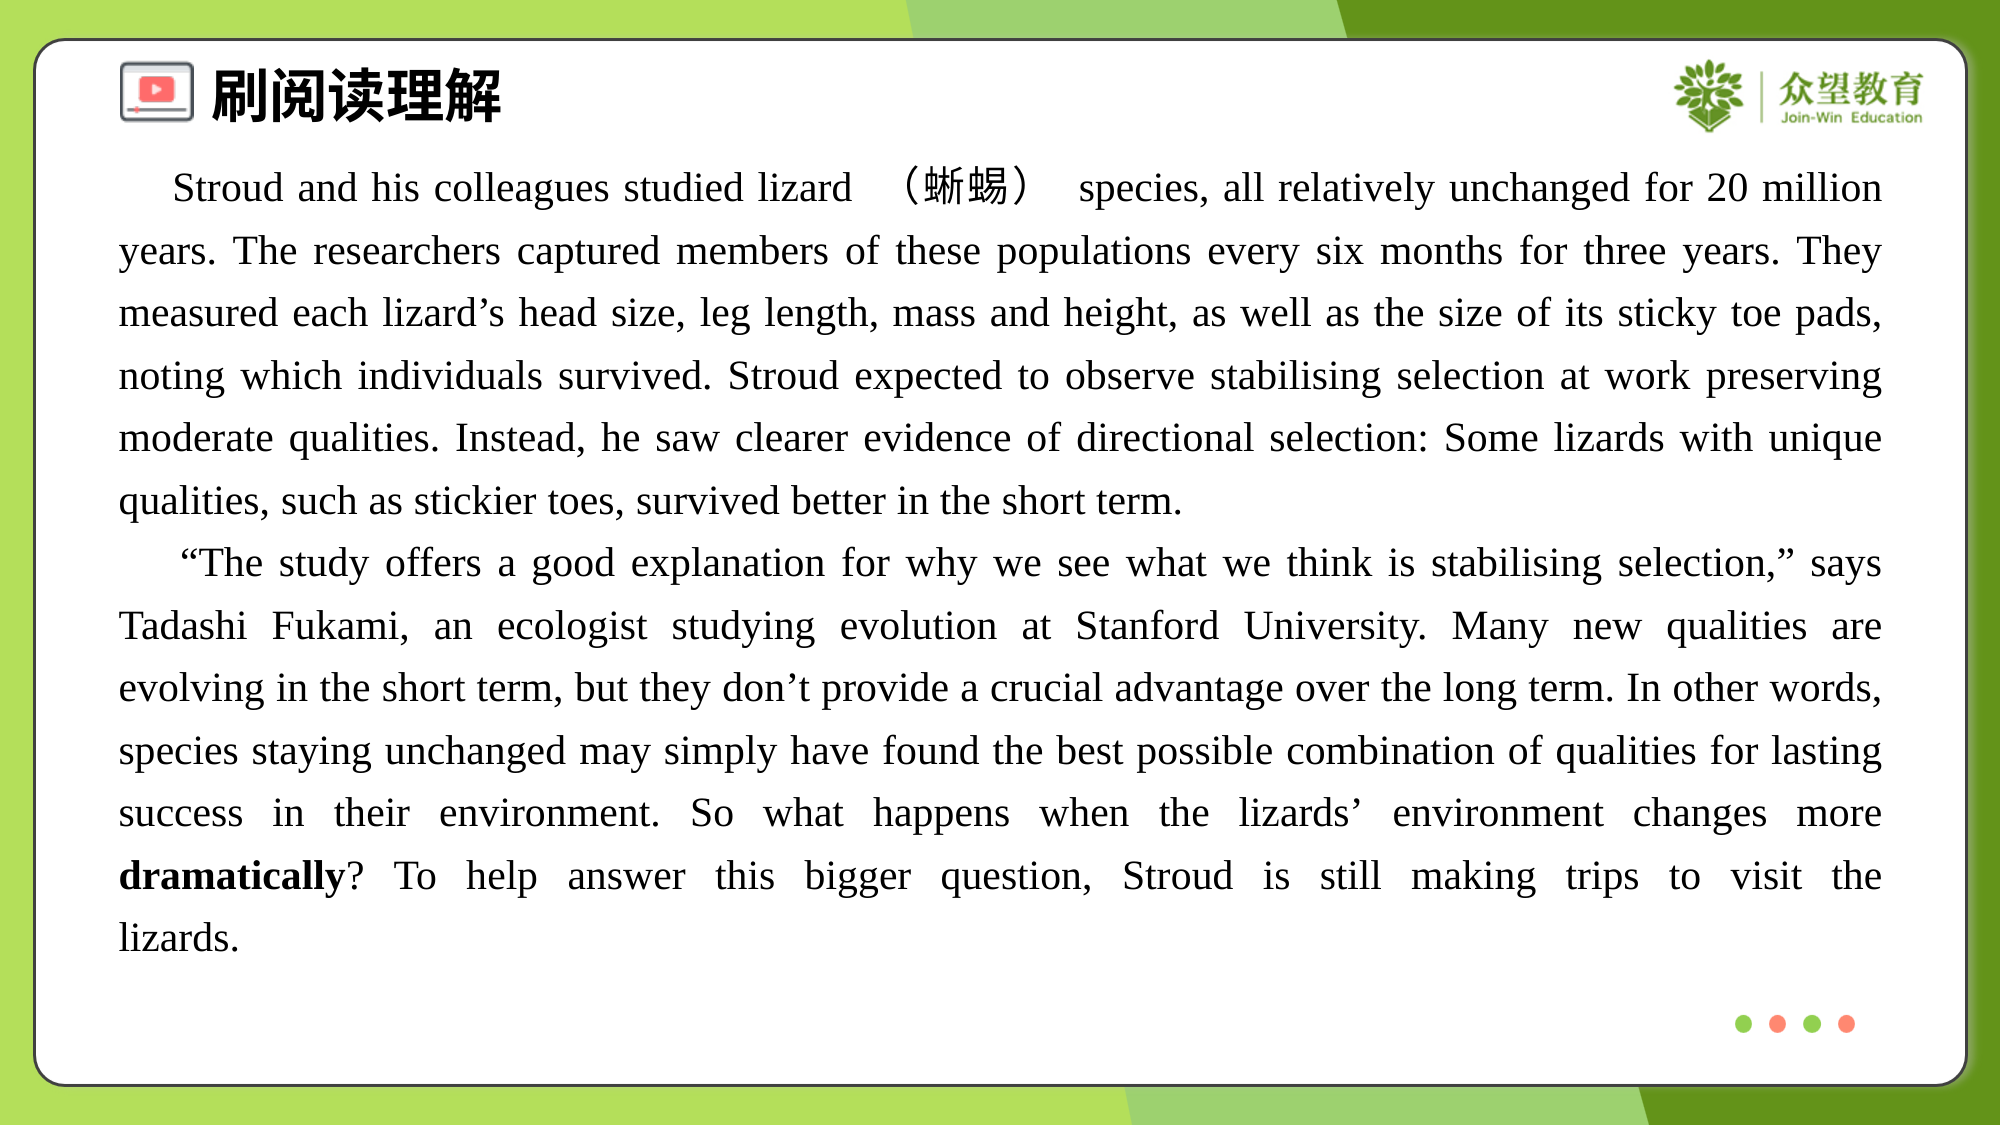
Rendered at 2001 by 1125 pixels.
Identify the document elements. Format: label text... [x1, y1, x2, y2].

text_box Stroud and his colleagues studied lizard （蜥蜴） species, all relatively unchanged for 20 million years. The researchers captured members of these populations every six months for three years. They measured each lizard’s head size, leg length, mass and height, as well as the size of its sticky toe pads, noting which individuals survived. Stroud expected to observe stabilising selection at work preserving moderate qualities. Instead, he saw clearer evidence of directional selection: Some lizards with unique qualities, such as stickier toes, survived better in the short term. “The study offers a good explanation for why we see what we think is stabilising selection,” says Tadashi Fukami, an ecologist studying evolution at Stanford University. Many new qualities are evolving in the short term, but they don’t provide a crucial advantage over the long term. In other words, species staying unchanged may simply have found the best possible combination of qualities for lasting success in their environment. So what happens when the lizards’ environment changes more dramatically? To help answer this bigger question, Stroud is still making trips to visit the lizards.#1.1.4 [118, 147, 1883, 1017]
picture [0, 0, 2000, 1125]
